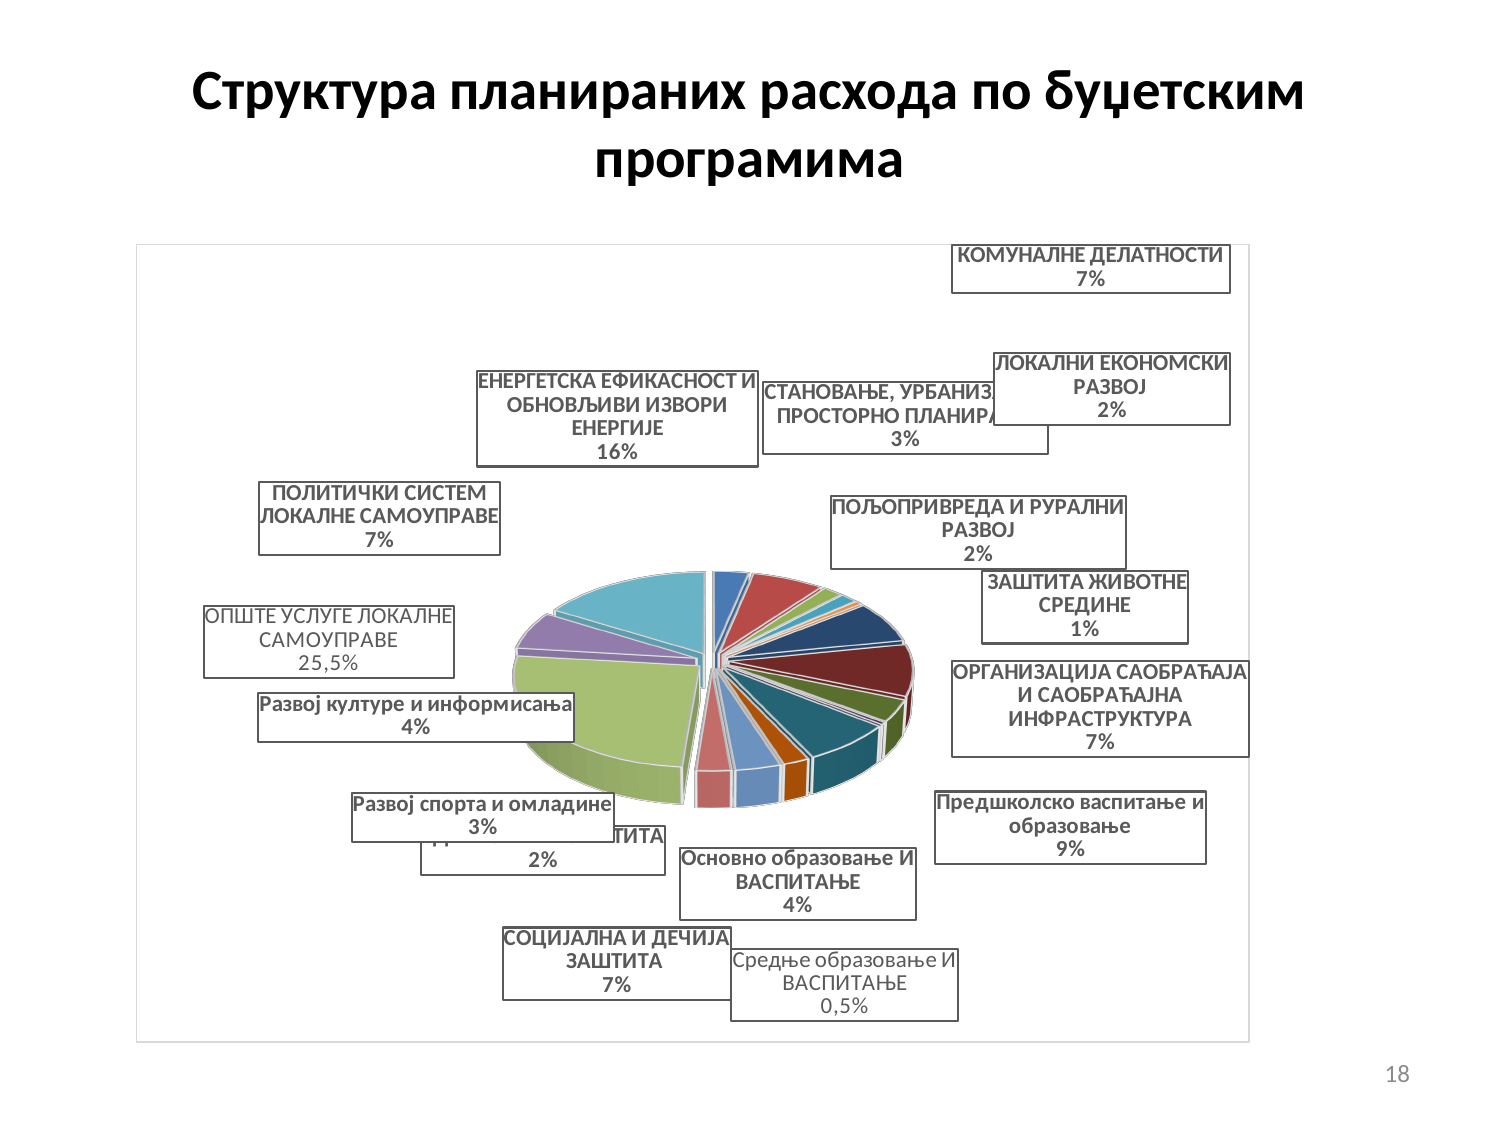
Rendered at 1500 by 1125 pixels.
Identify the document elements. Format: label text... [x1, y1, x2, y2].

title Структура планираних расхода по буџетским програмима [75, 45, 1425, 197]
slide_number 18 [1074, 1042, 1425, 1103]
chart [135, 243, 1251, 1043]
